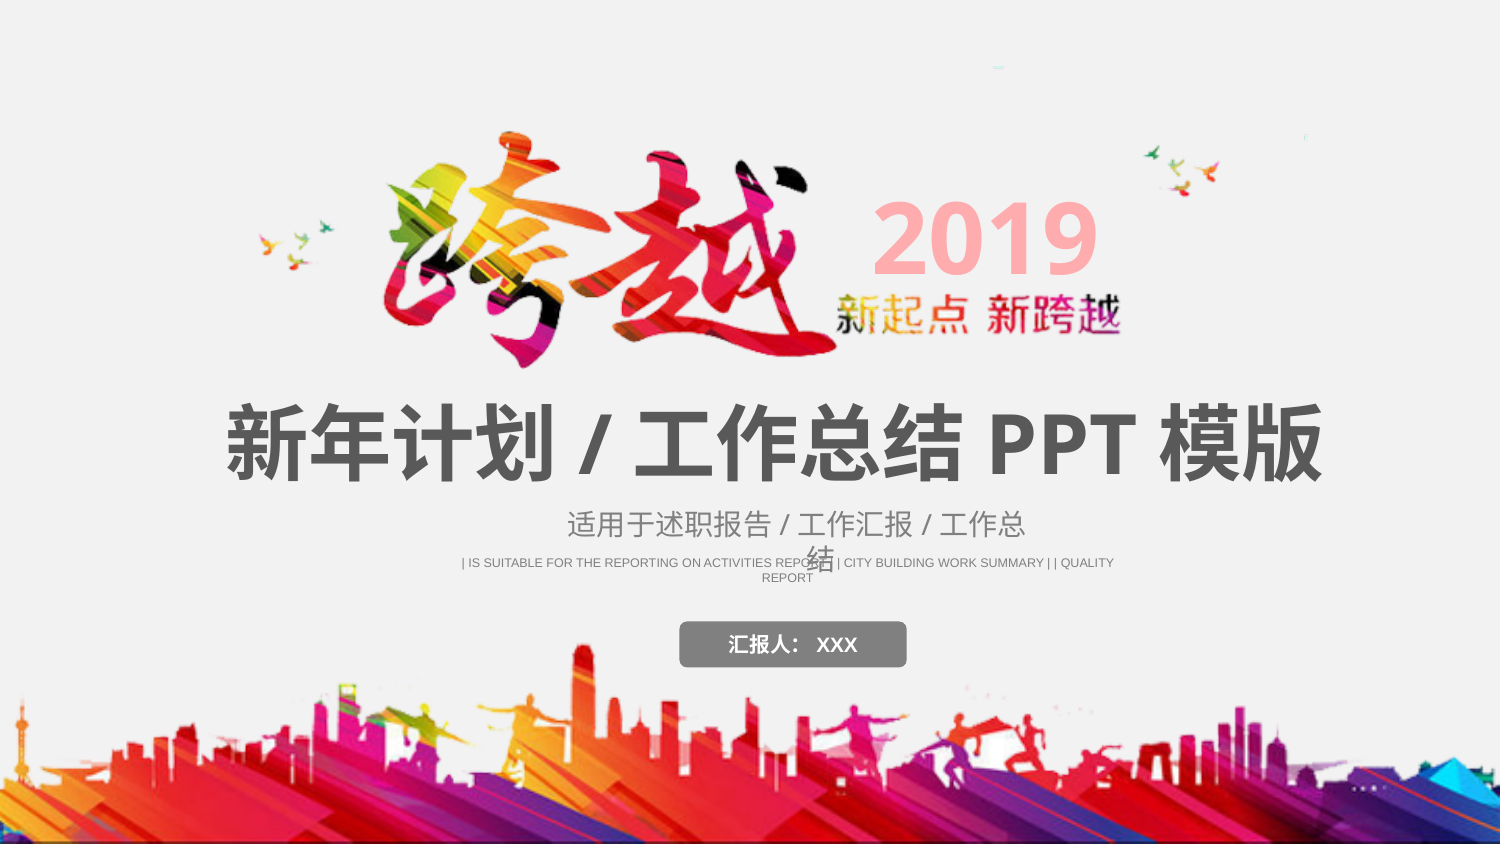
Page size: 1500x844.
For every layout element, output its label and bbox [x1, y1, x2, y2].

picture [0, 0, 1500, 844]
text_box [679, 621, 907, 668]
